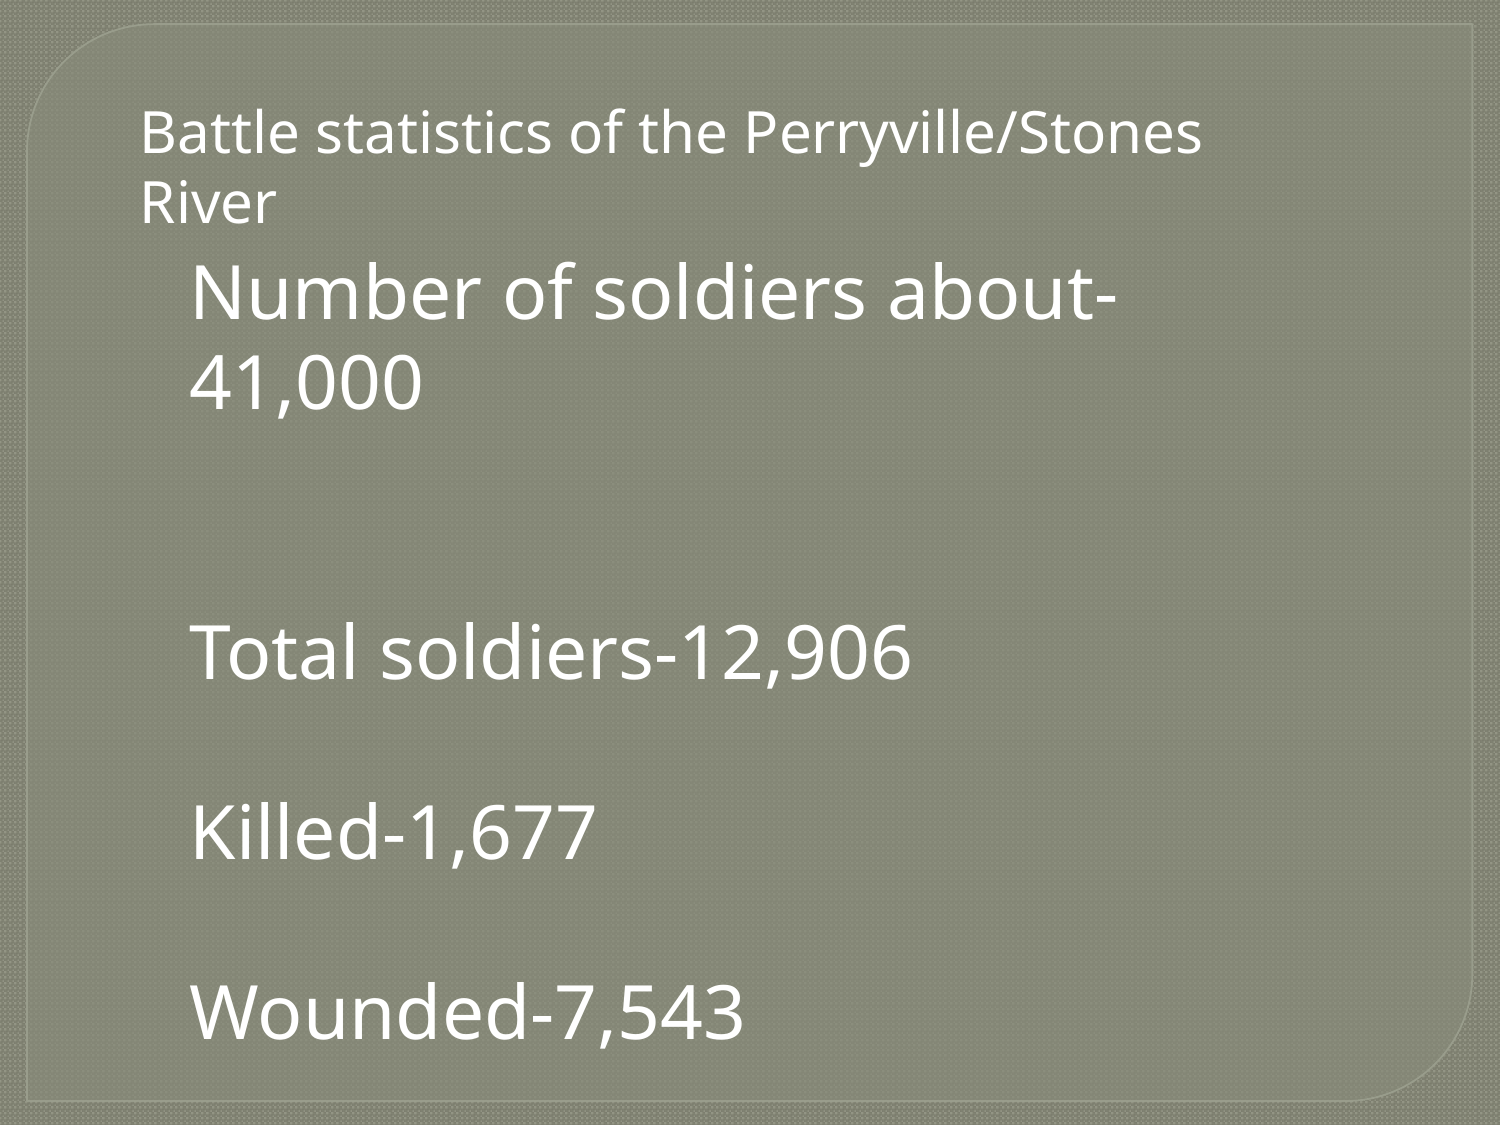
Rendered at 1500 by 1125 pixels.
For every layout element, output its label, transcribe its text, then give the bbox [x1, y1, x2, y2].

text_box Number of soldiers about-41,000 Total soldiers-12,906 Killed-1,677 Wounded-7,543 [174, 237, 1350, 1108]
text_box Battle statistics of the Perryville/Stones River [124, 87, 1338, 243]
